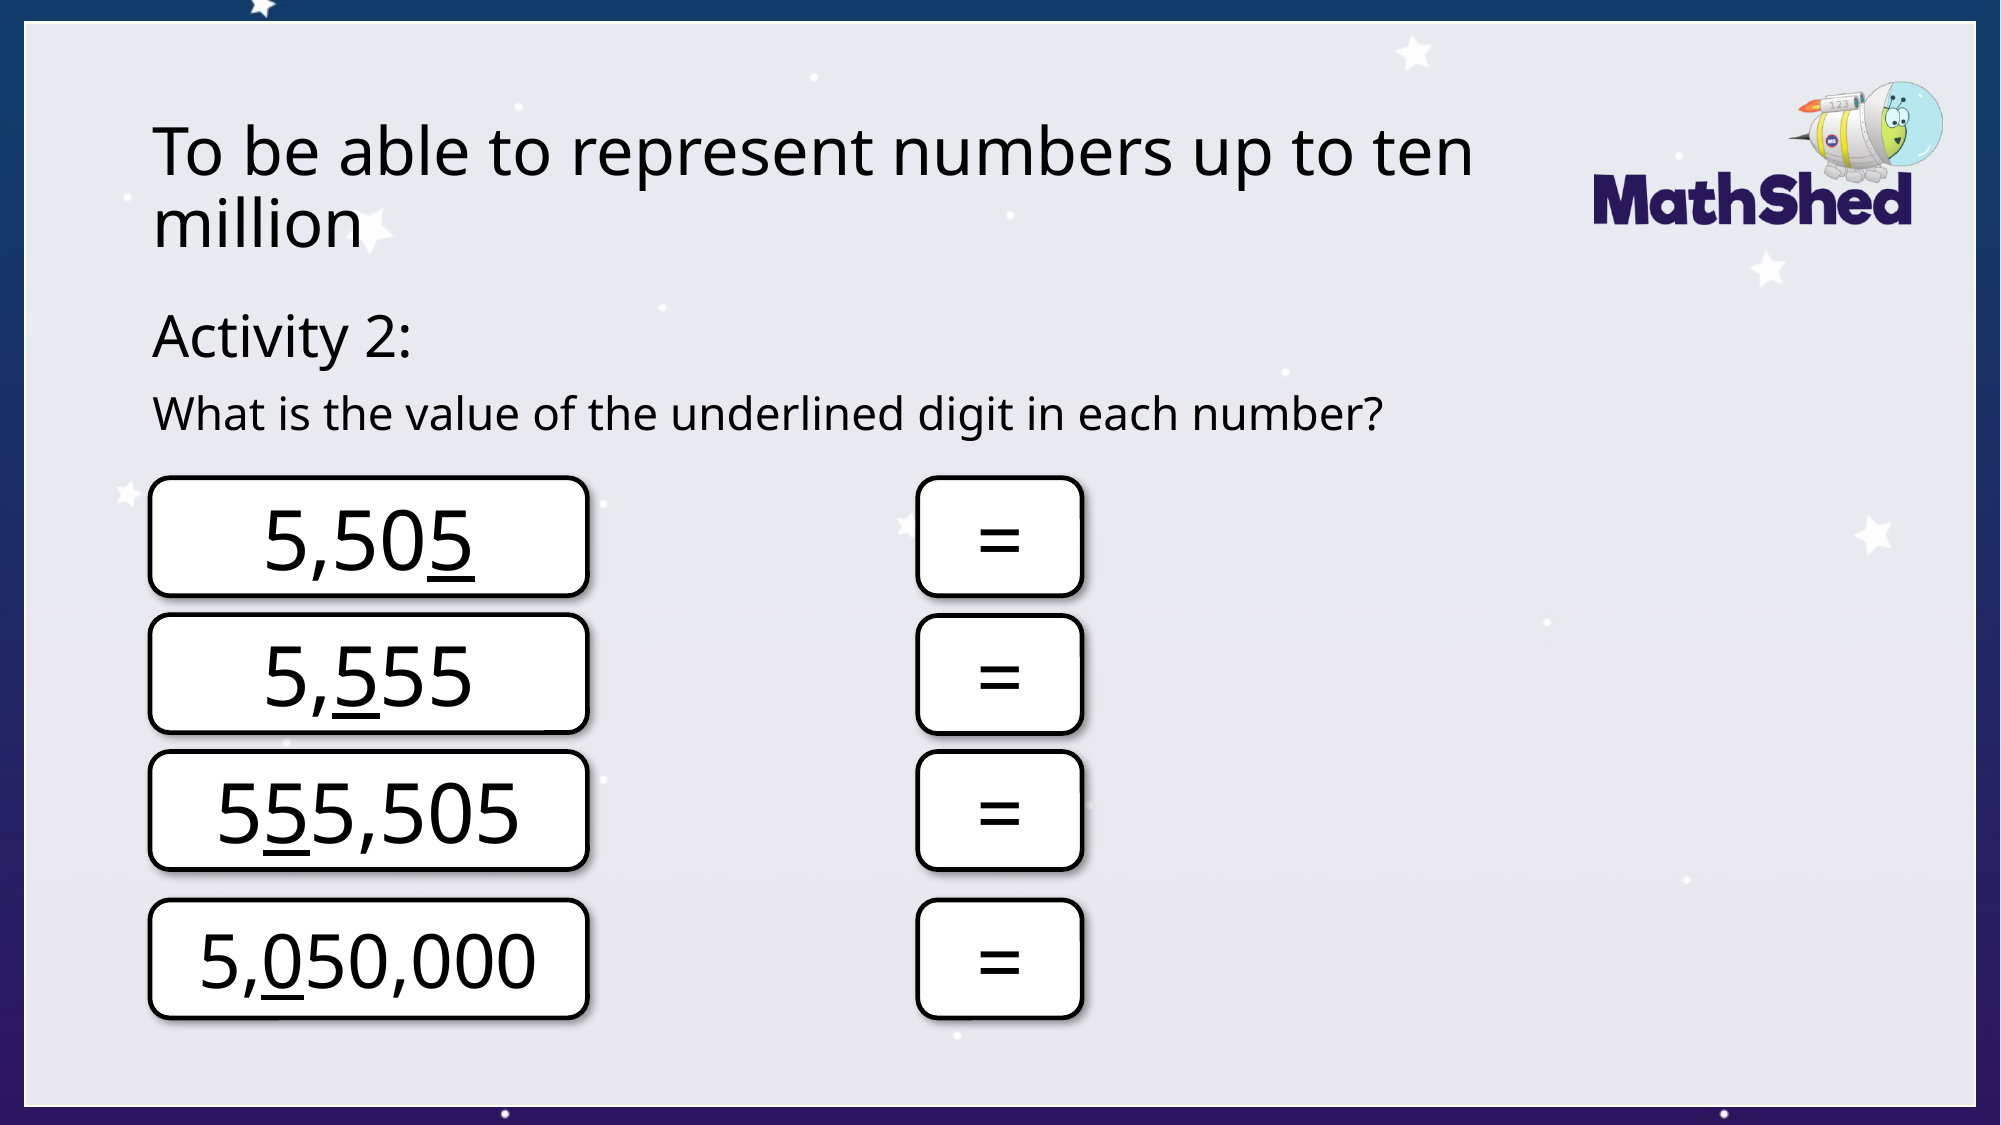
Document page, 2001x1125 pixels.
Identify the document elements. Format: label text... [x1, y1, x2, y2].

list Activity 2: What is the value of the underlined digit in each number? [137, 299, 1863, 1014]
text_box = [916, 614, 1084, 735]
text_box 5,505 [148, 476, 589, 597]
text_box 555,505 [148, 750, 589, 871]
text_box = [916, 898, 1084, 1019]
title To be able to represent numbers up to ten million [137, 81, 1578, 299]
text_box 5,050,000 [148, 898, 589, 1019]
picture [0, 0, 2001, 1125]
text_box = [916, 750, 1084, 871]
text_box 5,555 [148, 613, 589, 734]
text_box = [916, 476, 1084, 597]
